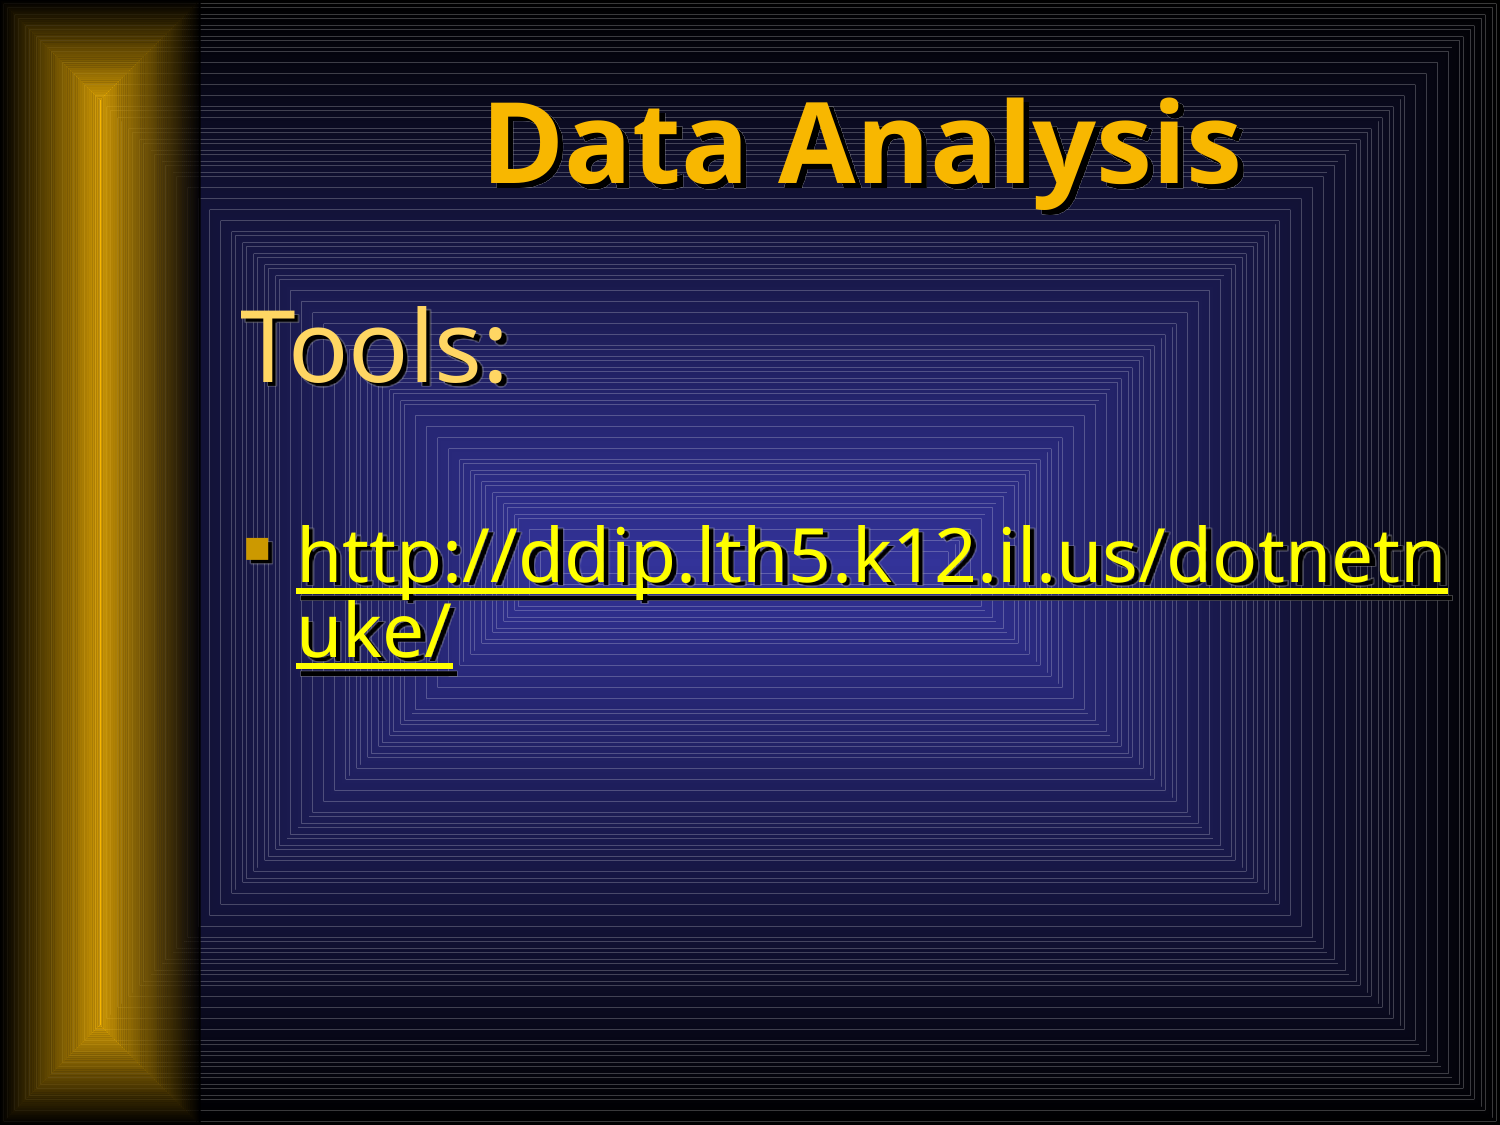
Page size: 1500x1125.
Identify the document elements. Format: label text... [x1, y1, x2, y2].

list Tools: http://ddip.lth5.k12.il.us/dotnetnuke/ [224, 274, 1500, 1018]
title Data Analysis [224, 44, 1500, 233]
